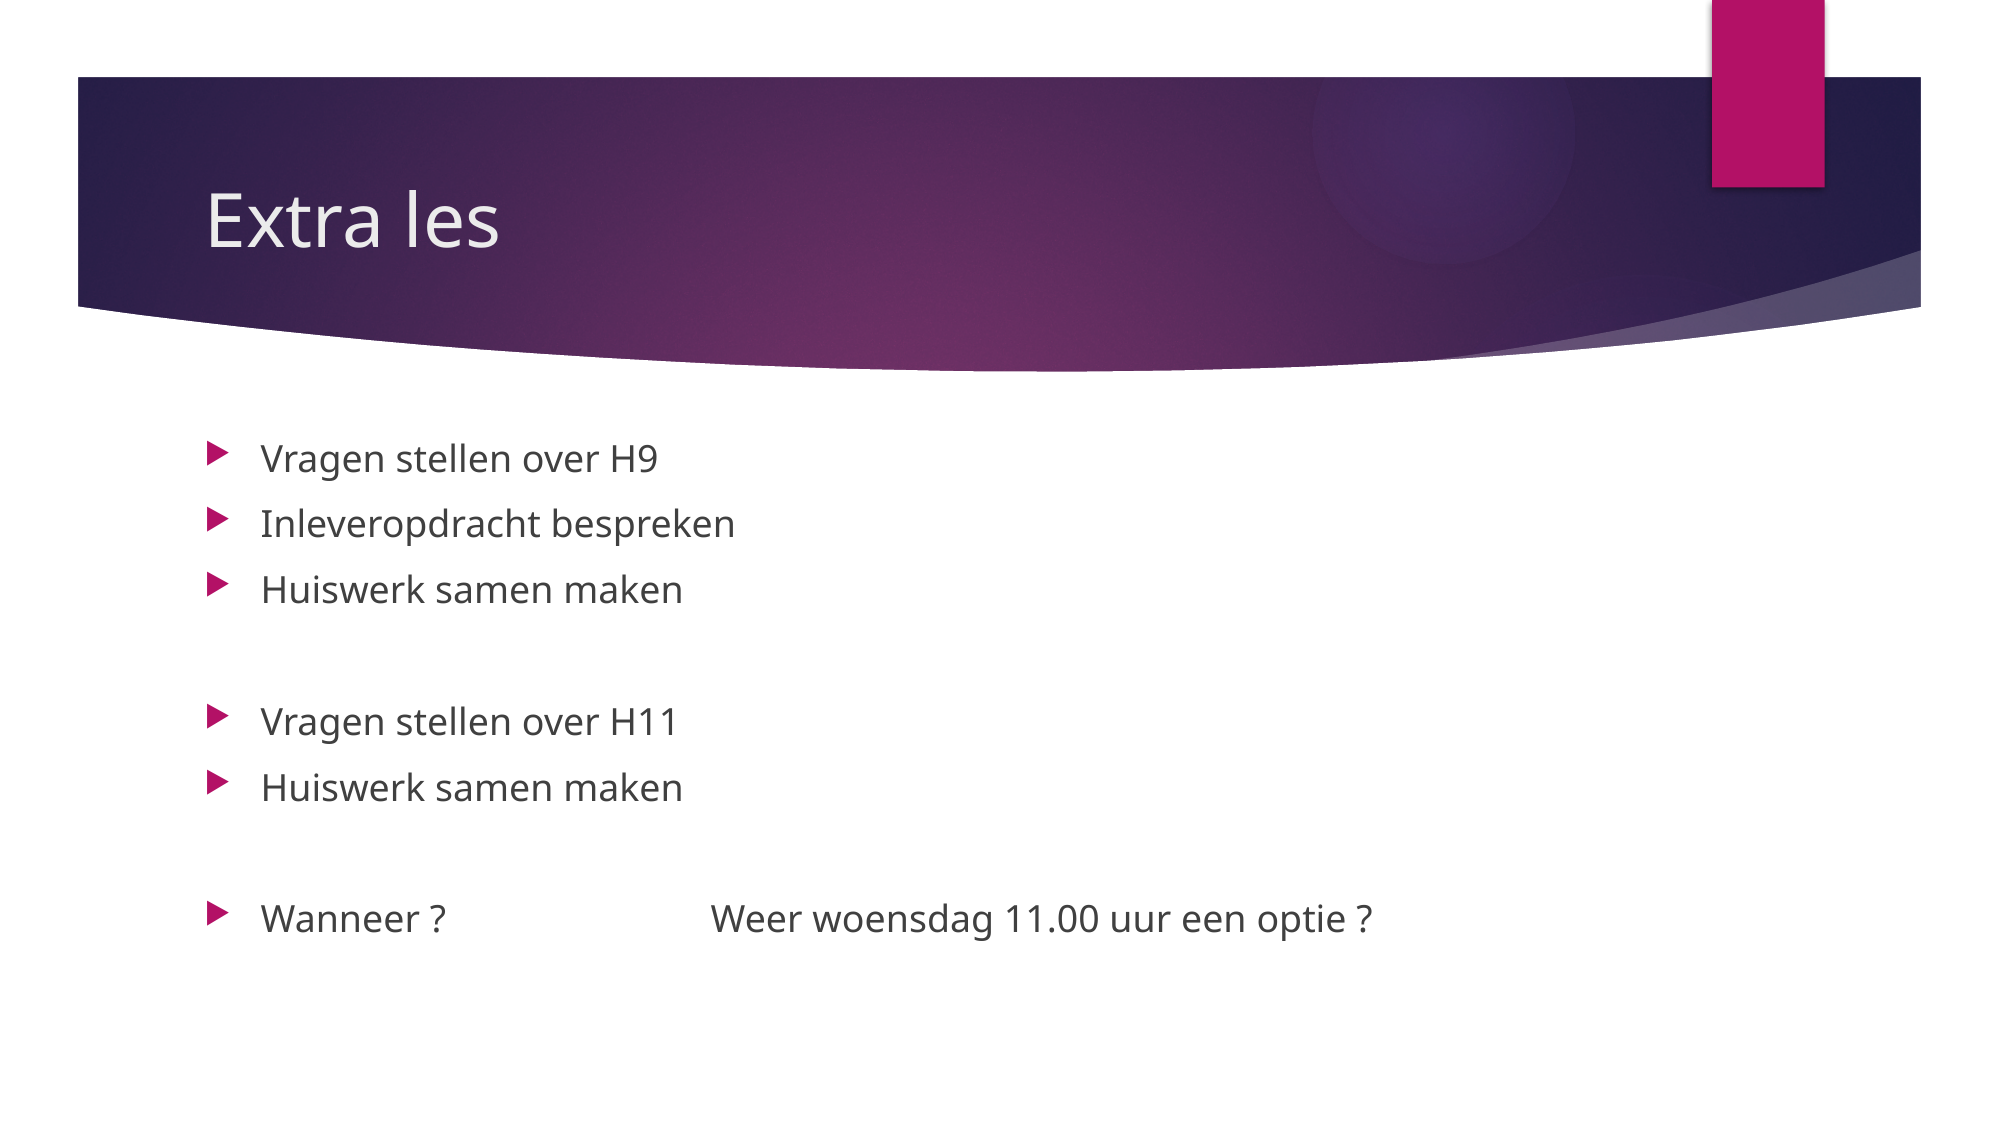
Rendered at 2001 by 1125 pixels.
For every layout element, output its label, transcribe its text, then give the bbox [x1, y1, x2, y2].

title Extra les [189, 159, 1627, 276]
list Vragen stellen over H9 Inleveropdracht bespreken Huiswerk samen maken Vragen stellen over H11 Huiswerk samen maken Wanneer ? Weer woensdag 11.00 uur een optie ? [189, 427, 1638, 988]
